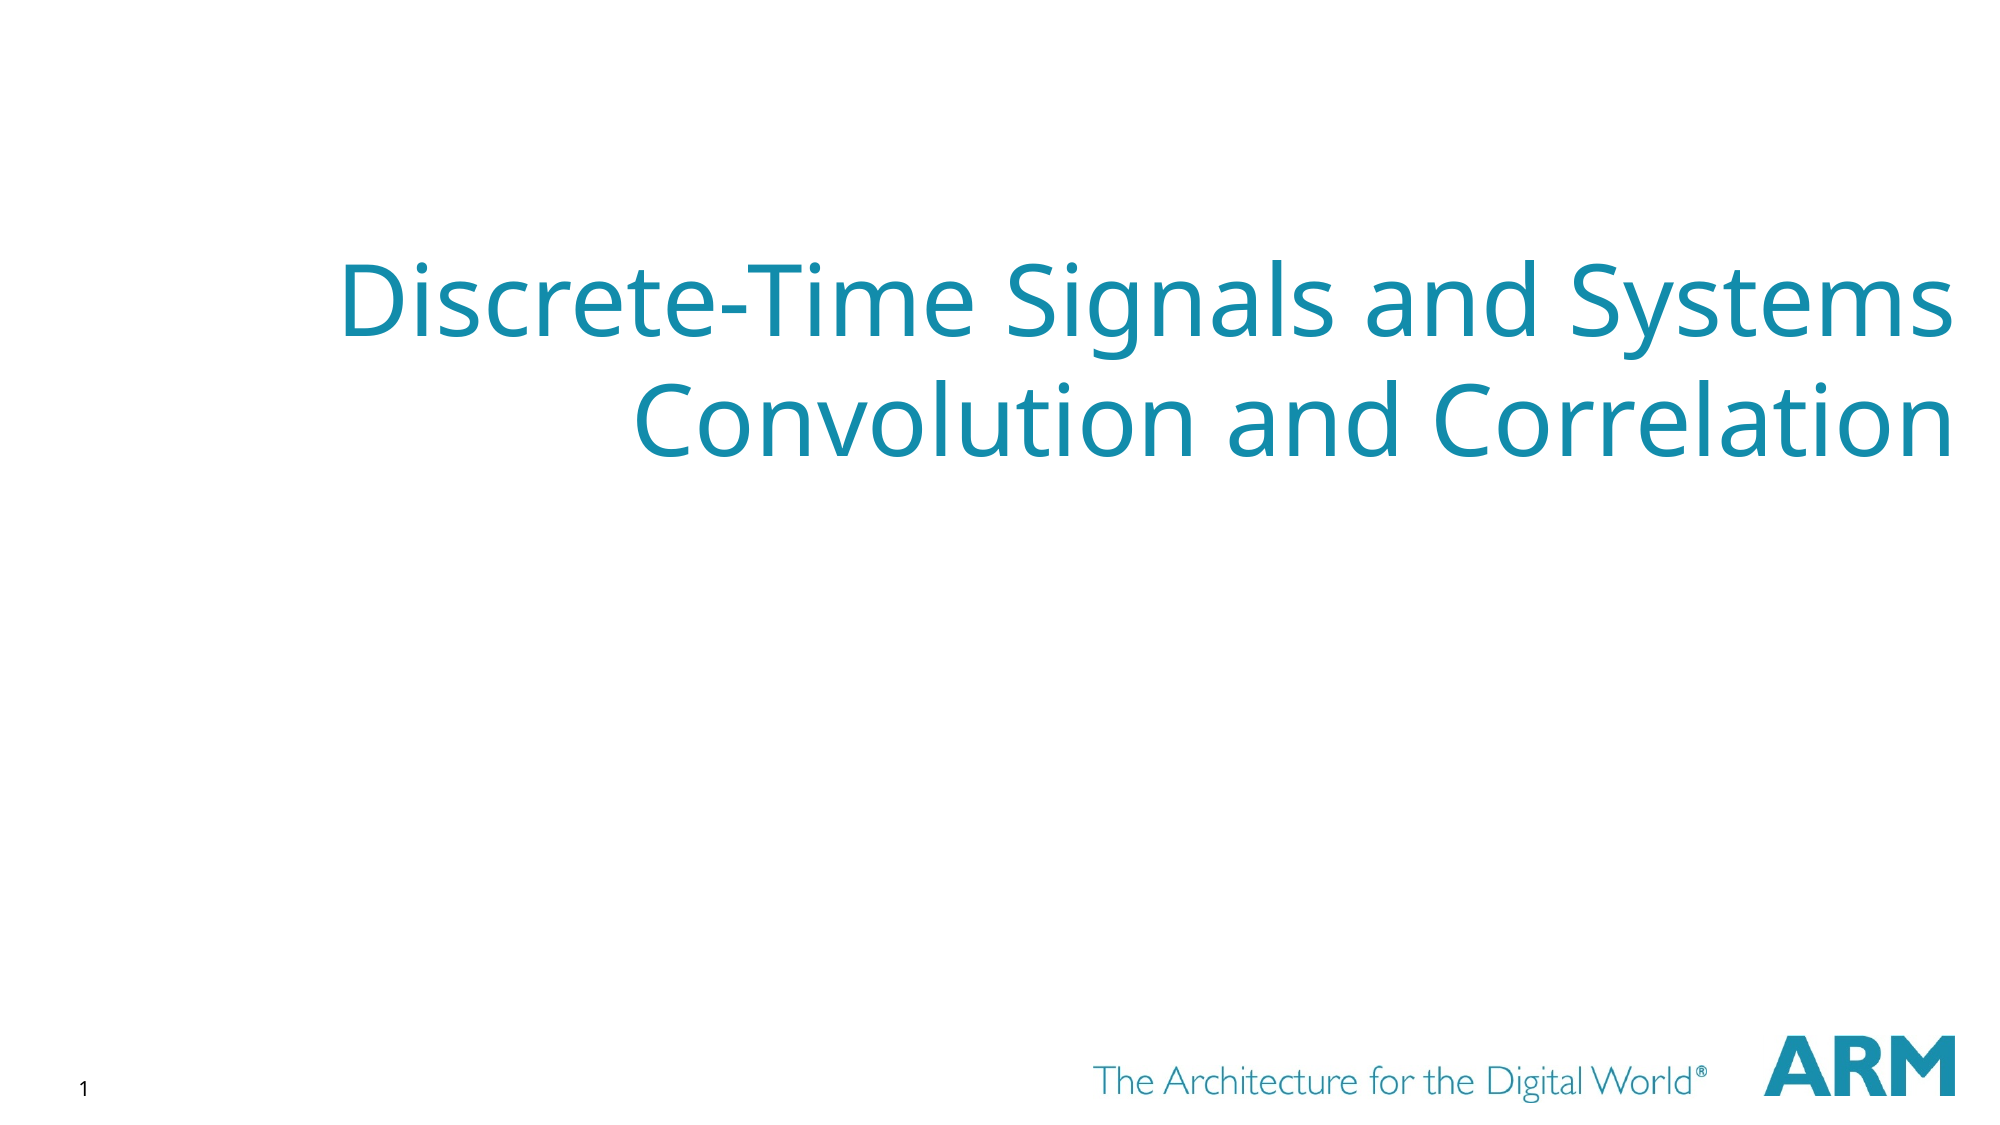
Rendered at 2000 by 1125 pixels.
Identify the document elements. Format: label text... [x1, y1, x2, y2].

title Discrete-Time Signals and Systems Convolution and Correlation [147, 236, 1958, 552]
picture [1763, 1035, 1955, 1096]
picture [1093, 1065, 1707, 1103]
